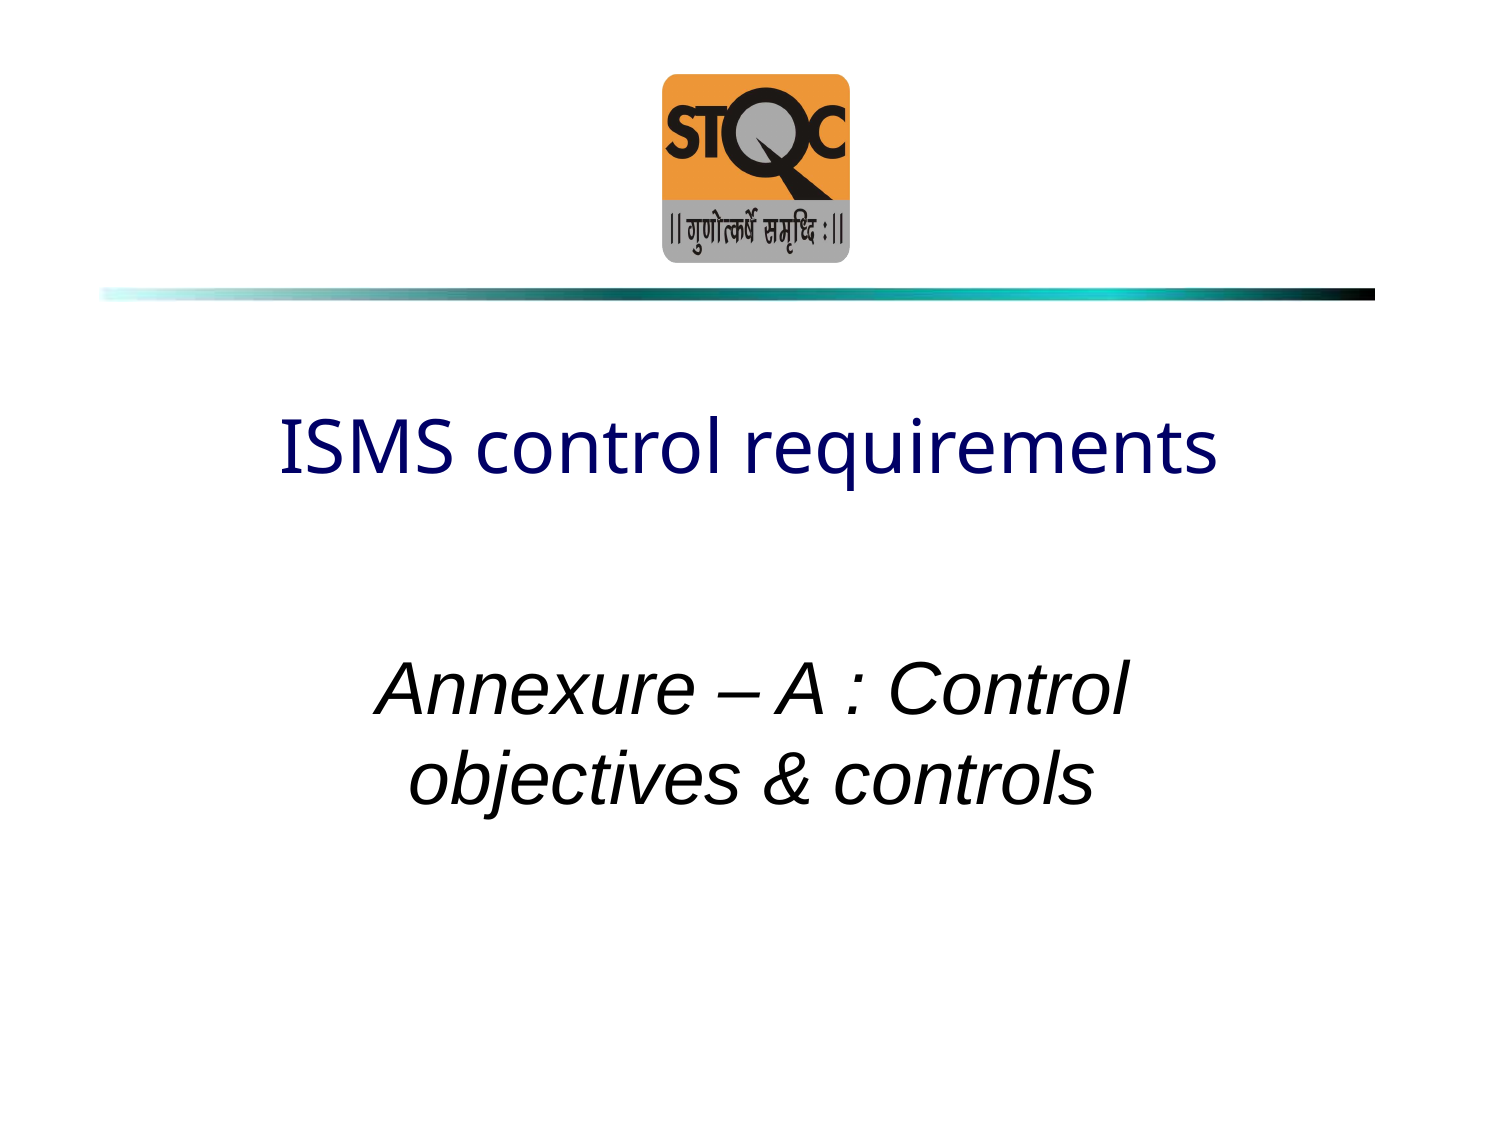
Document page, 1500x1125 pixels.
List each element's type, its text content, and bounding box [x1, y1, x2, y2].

picture [99, 287, 1375, 302]
title ISMS control requirements [112, 349, 1388, 538]
subtitle Annexure – A : Control objectives & controls [221, 631, 1285, 822]
picture [662, 74, 850, 263]
